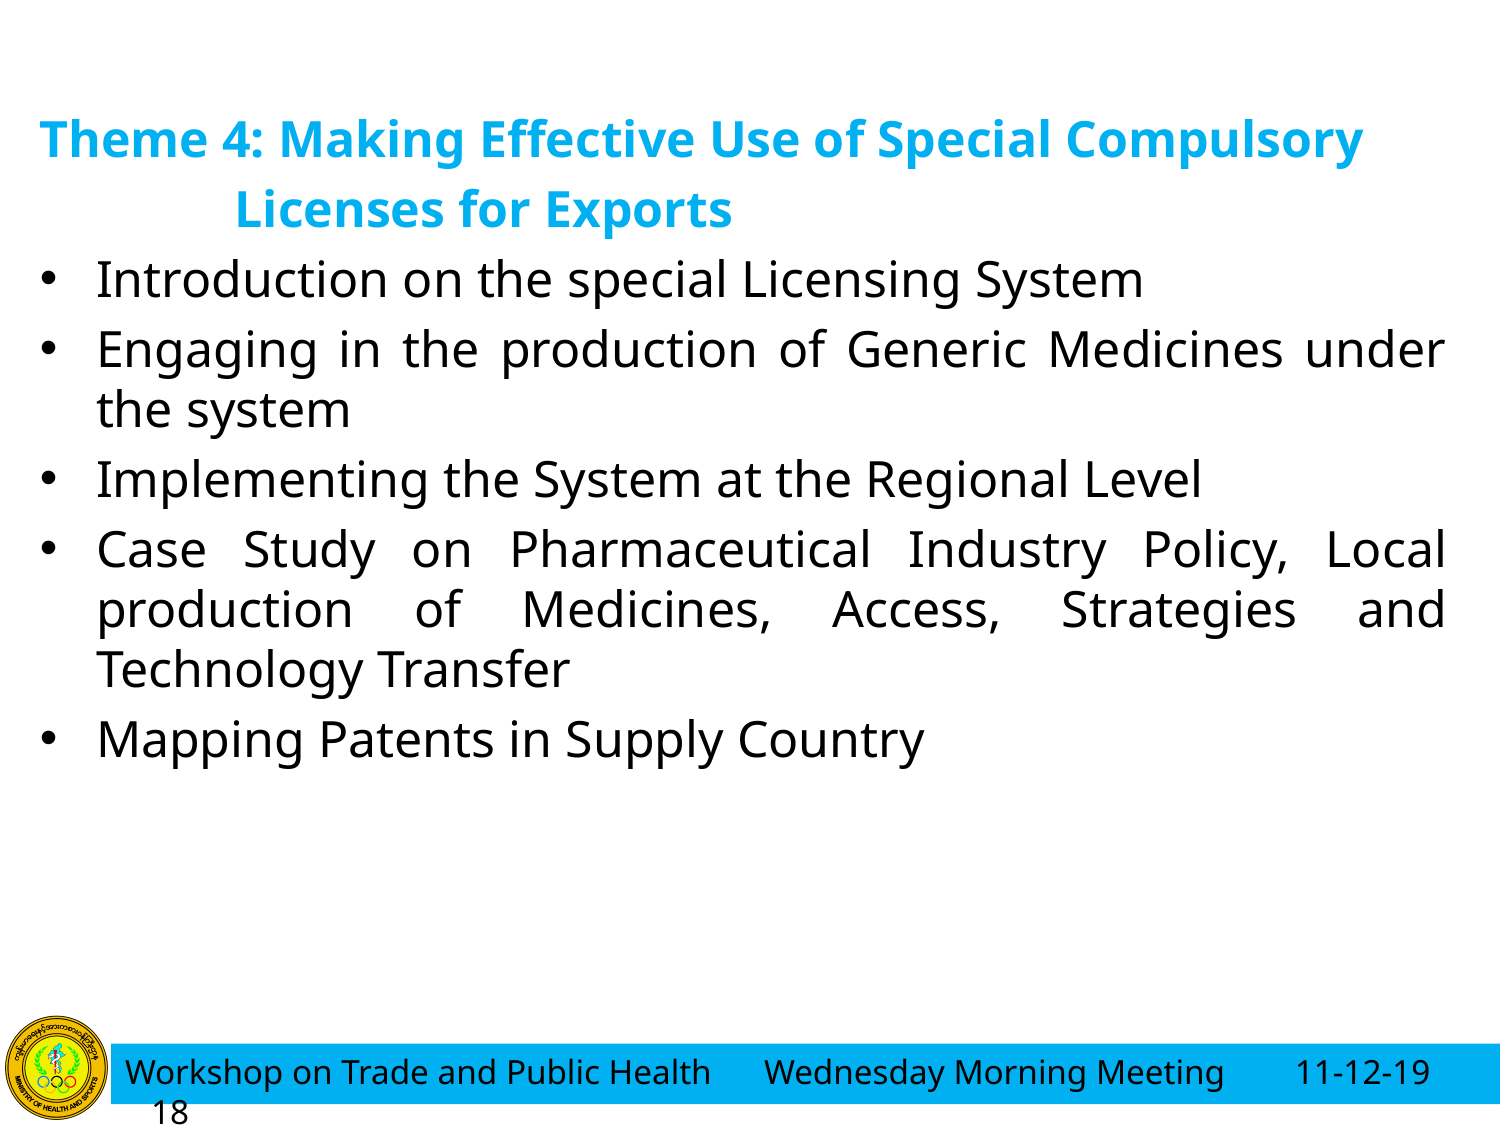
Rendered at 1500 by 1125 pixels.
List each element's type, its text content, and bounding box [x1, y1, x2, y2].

picture [2, 1010, 111, 1125]
list Theme 4: Making Effective Use of Special Compulsory Licenses for Exports Introduction on the special Licensing System Engaging in the production of Generic Medicines under the system Implementing the System at the Regional Level Case Study on Pharmaceutical Industry Policy, Local production of Medicines, Access, Strategies and Technology Transfer Mapping Patents in Supply Country [24, 99, 1463, 1005]
